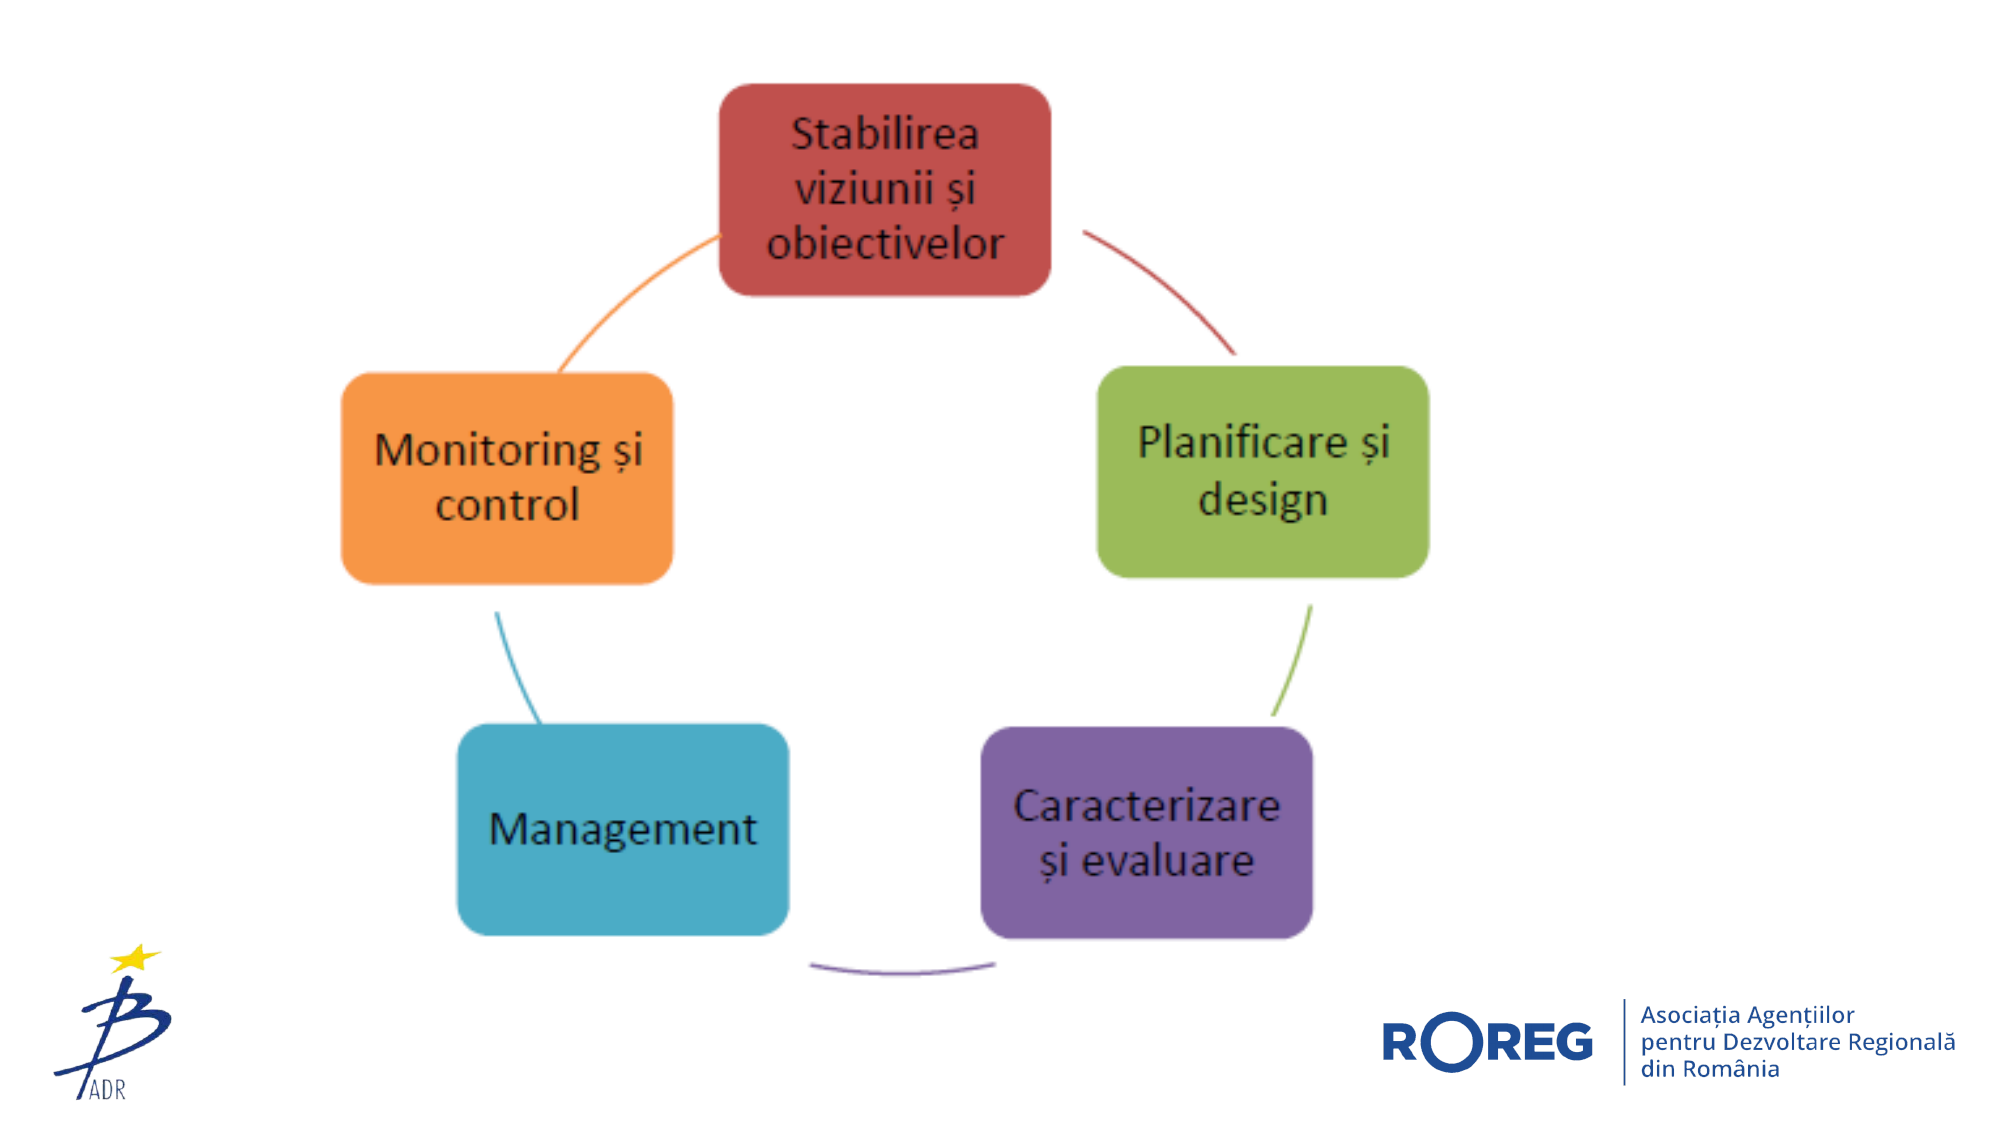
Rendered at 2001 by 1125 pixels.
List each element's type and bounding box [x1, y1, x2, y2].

picture [305, 50, 2000, 1108]
picture [39, 942, 206, 1108]
